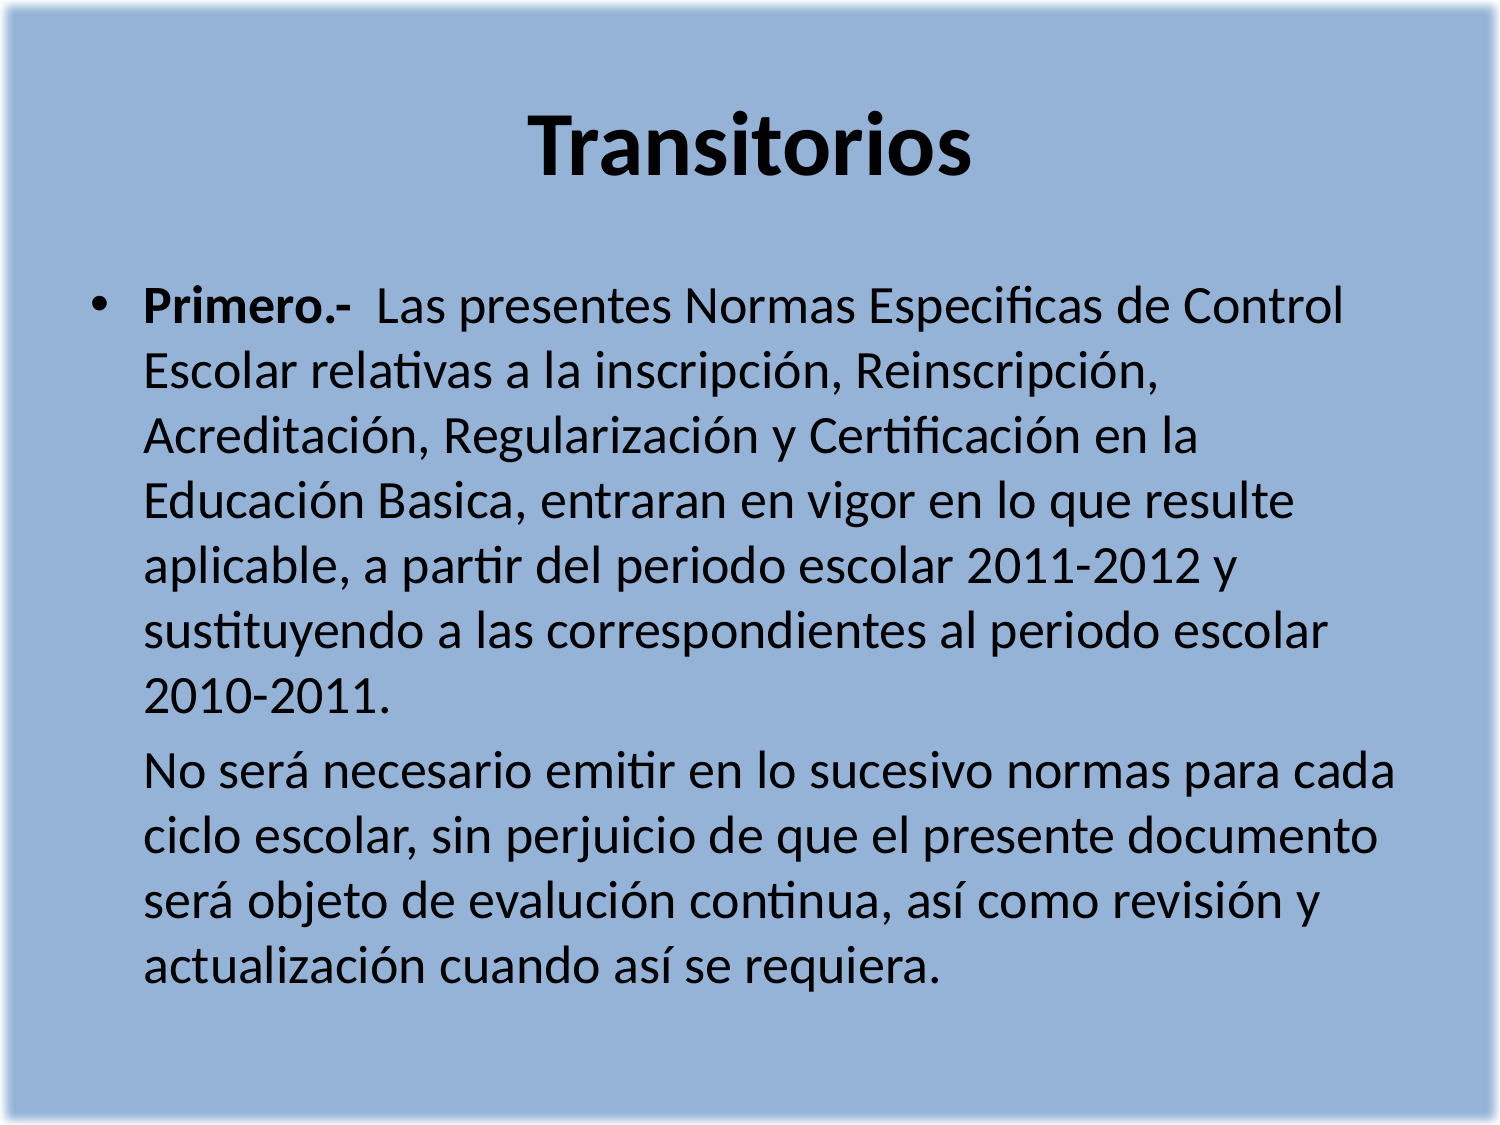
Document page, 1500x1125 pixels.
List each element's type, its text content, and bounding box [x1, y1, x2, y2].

title Transitorios [75, 45, 1425, 233]
list Primero.- Las presentes Normas Especificas de Control Escolar relativas a la inscripción, Reinscripción, Acreditación, Regularización y Certificación en la Educación Basica, entraran en vigor en lo que resulte aplicable, a partir del periodo escolar 2011-2012 y sustituyendo a las correspondientes al periodo escolar 2010-2011. No será necesario emitir en lo sucesivo normas para cada ciclo escolar, sin perjuicio de que el presente documento será objeto de evalución continua, así como revisión y actualización cuando así se requiera. [75, 262, 1425, 1005]
text_box [14, 14, 1487, 1112]
